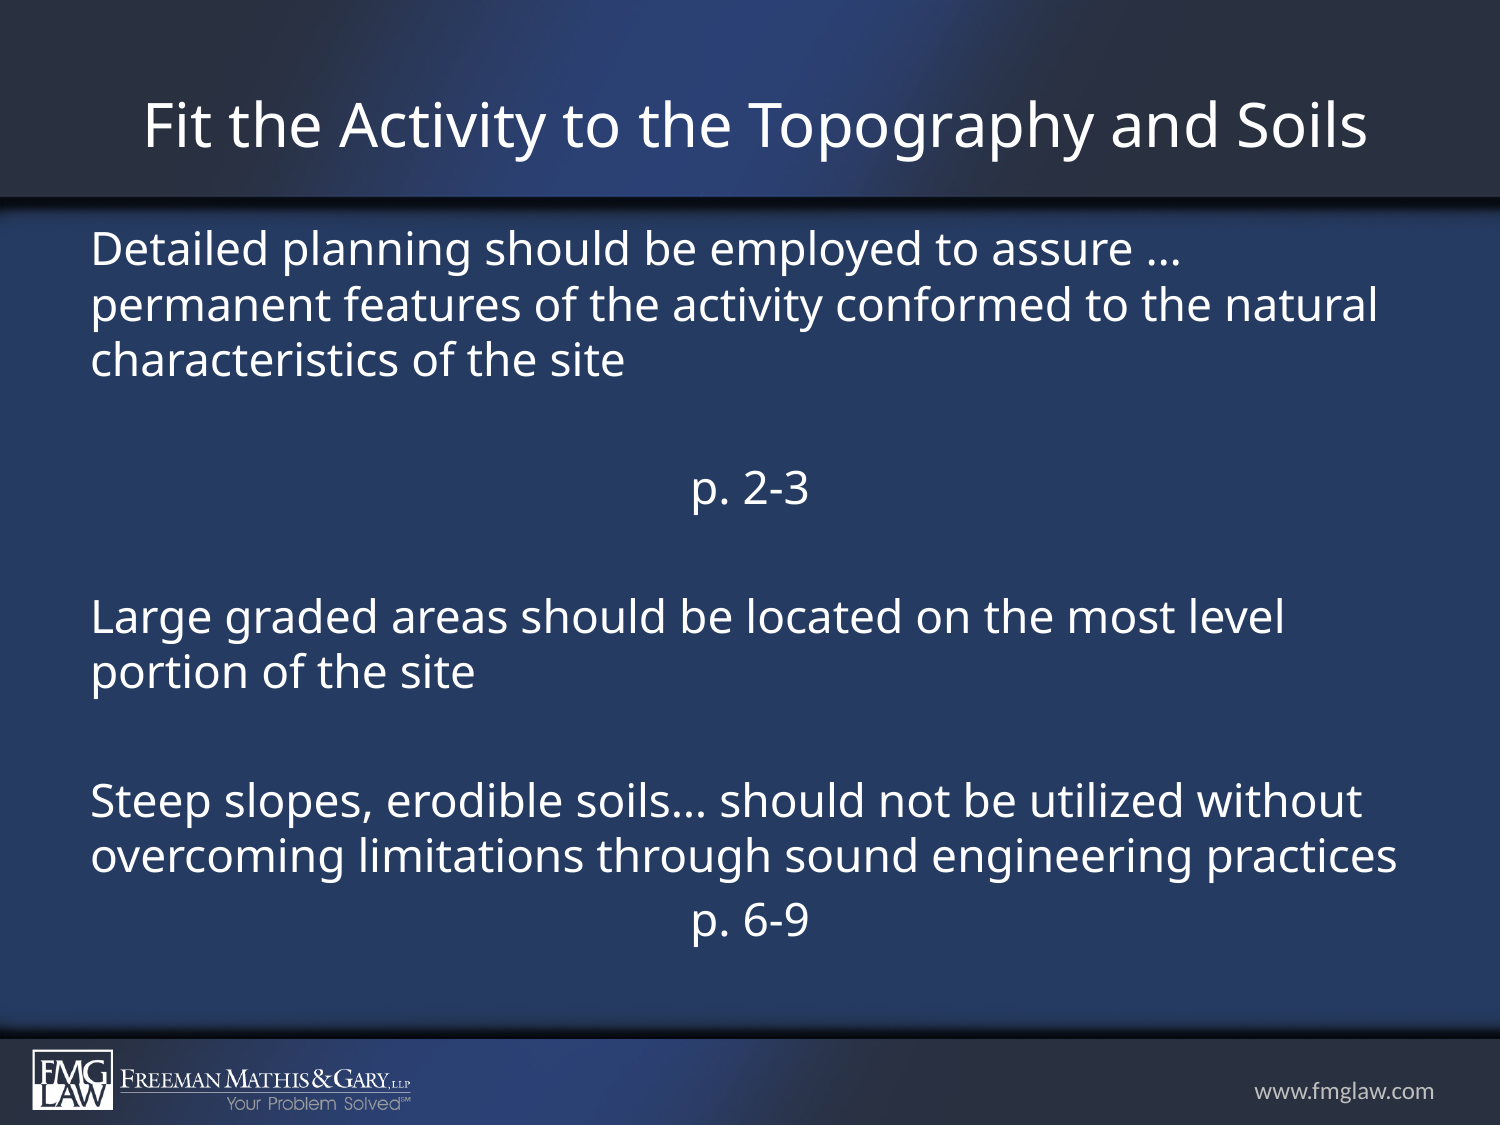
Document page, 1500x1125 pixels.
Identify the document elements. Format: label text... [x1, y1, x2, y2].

list Detailed planning should be employed to assure … permanent features of the activity conformed to the natural characteristics of the site p. 2-3 Large graded areas should be located on the most level portion of the site Steep slopes, erodible soils… should not be utilized without overcoming limitations through sound engineering practices p. 6-9 [75, 212, 1425, 1005]
title Fit the Activity to the Topography and Soils [87, 45, 1425, 200]
picture [0, 0, 1500, 1125]
